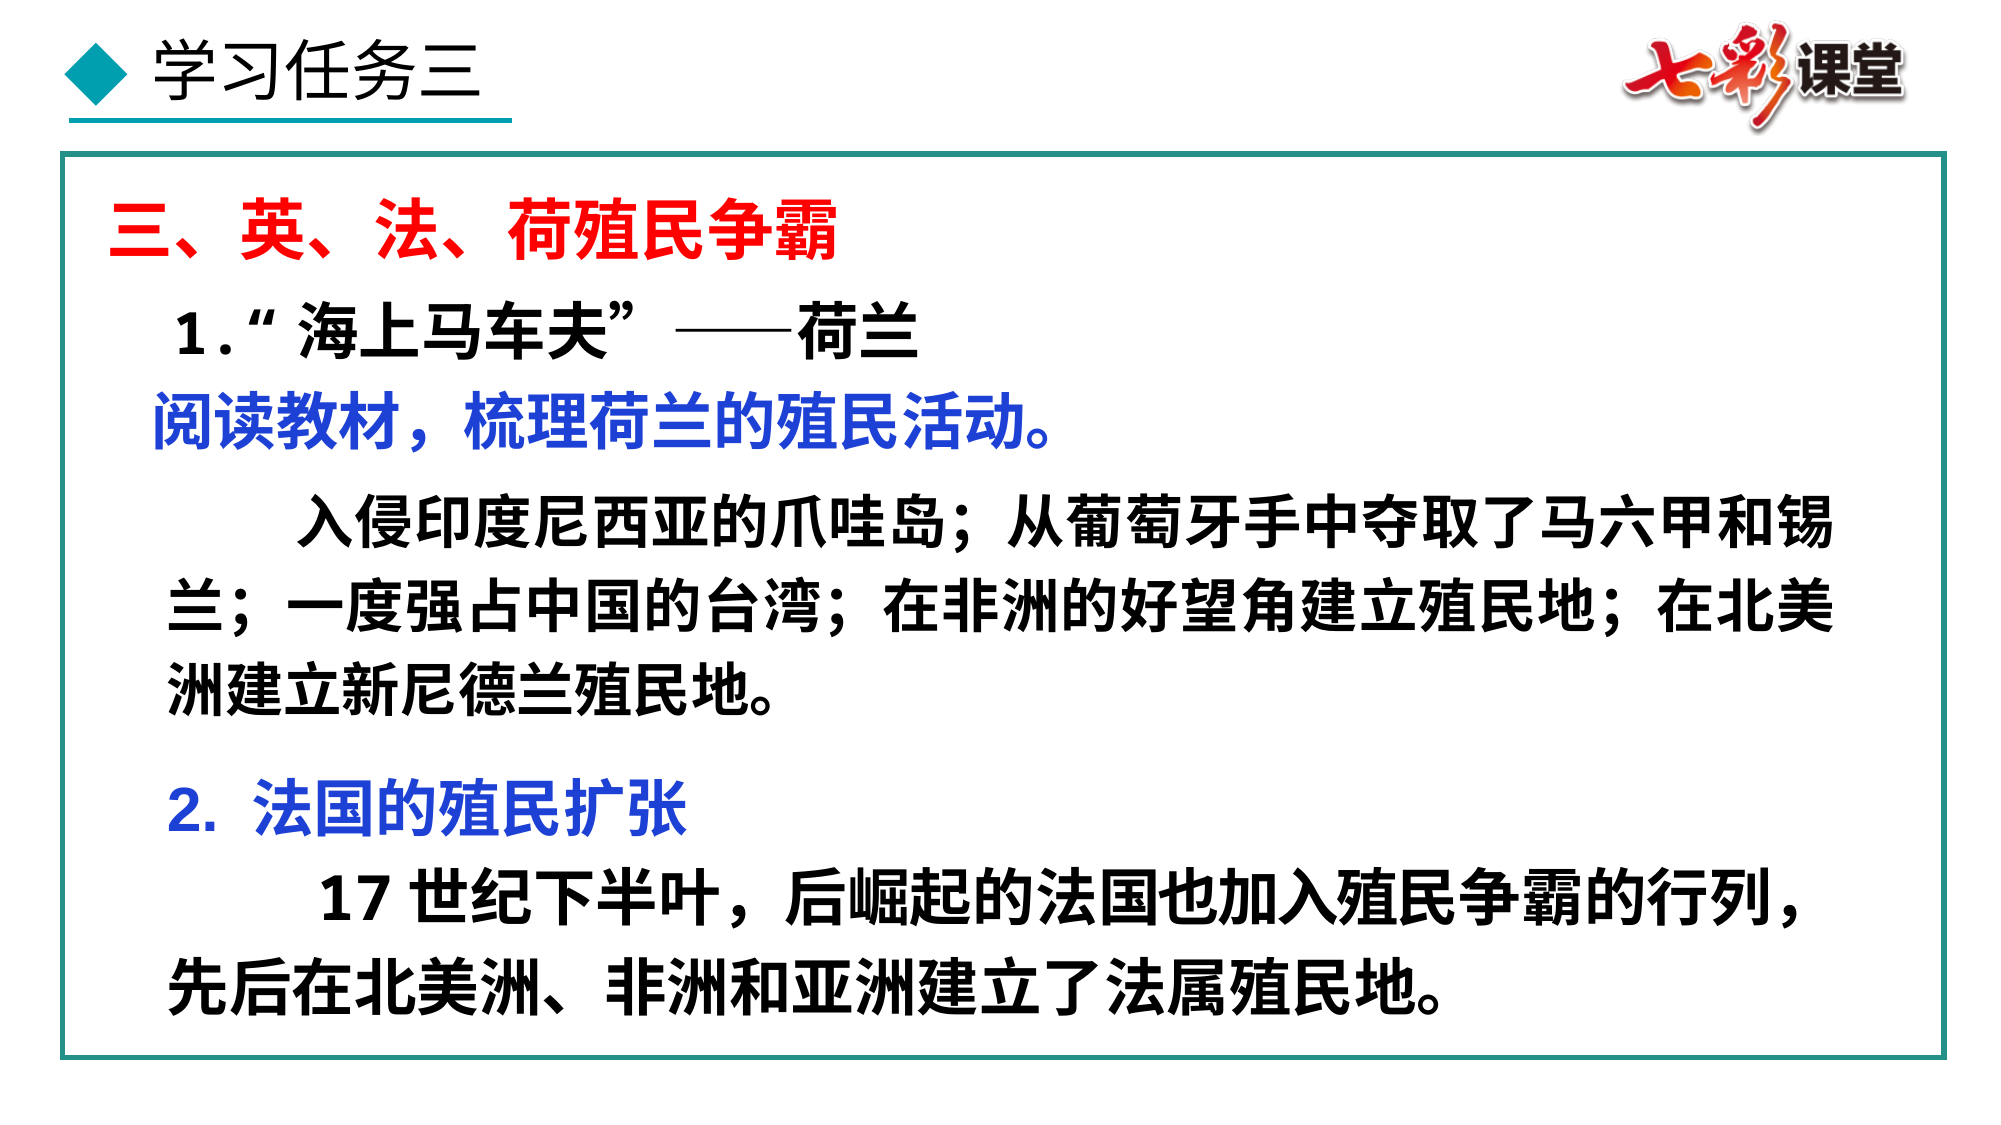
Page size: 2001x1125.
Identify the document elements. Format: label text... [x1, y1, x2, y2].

text_box 2. 法国的殖民扩张 17世纪下半叶，后崛起的法国也加入殖民争霸的行列，先后在北美洲、非洲和亚洲建立了法属殖民地。 [152, 746, 1850, 1031]
picture [1618, 16, 1913, 136]
text_box 三、英、法、荷殖民争霸 [91, 141, 859, 299]
text_box 1.“海上马车夫”——荷兰 阅读教材，梳理荷兰的殖民活动。 [73, 269, 1193, 465]
text_box 入侵印度尼西亚的爪哇岛；从葡萄牙手中夺取了马六甲和锡兰；一度强占中国的台湾；在非洲的好望角建立殖民地；在北美洲建立新尼德兰殖民地。 [152, 464, 1850, 731]
